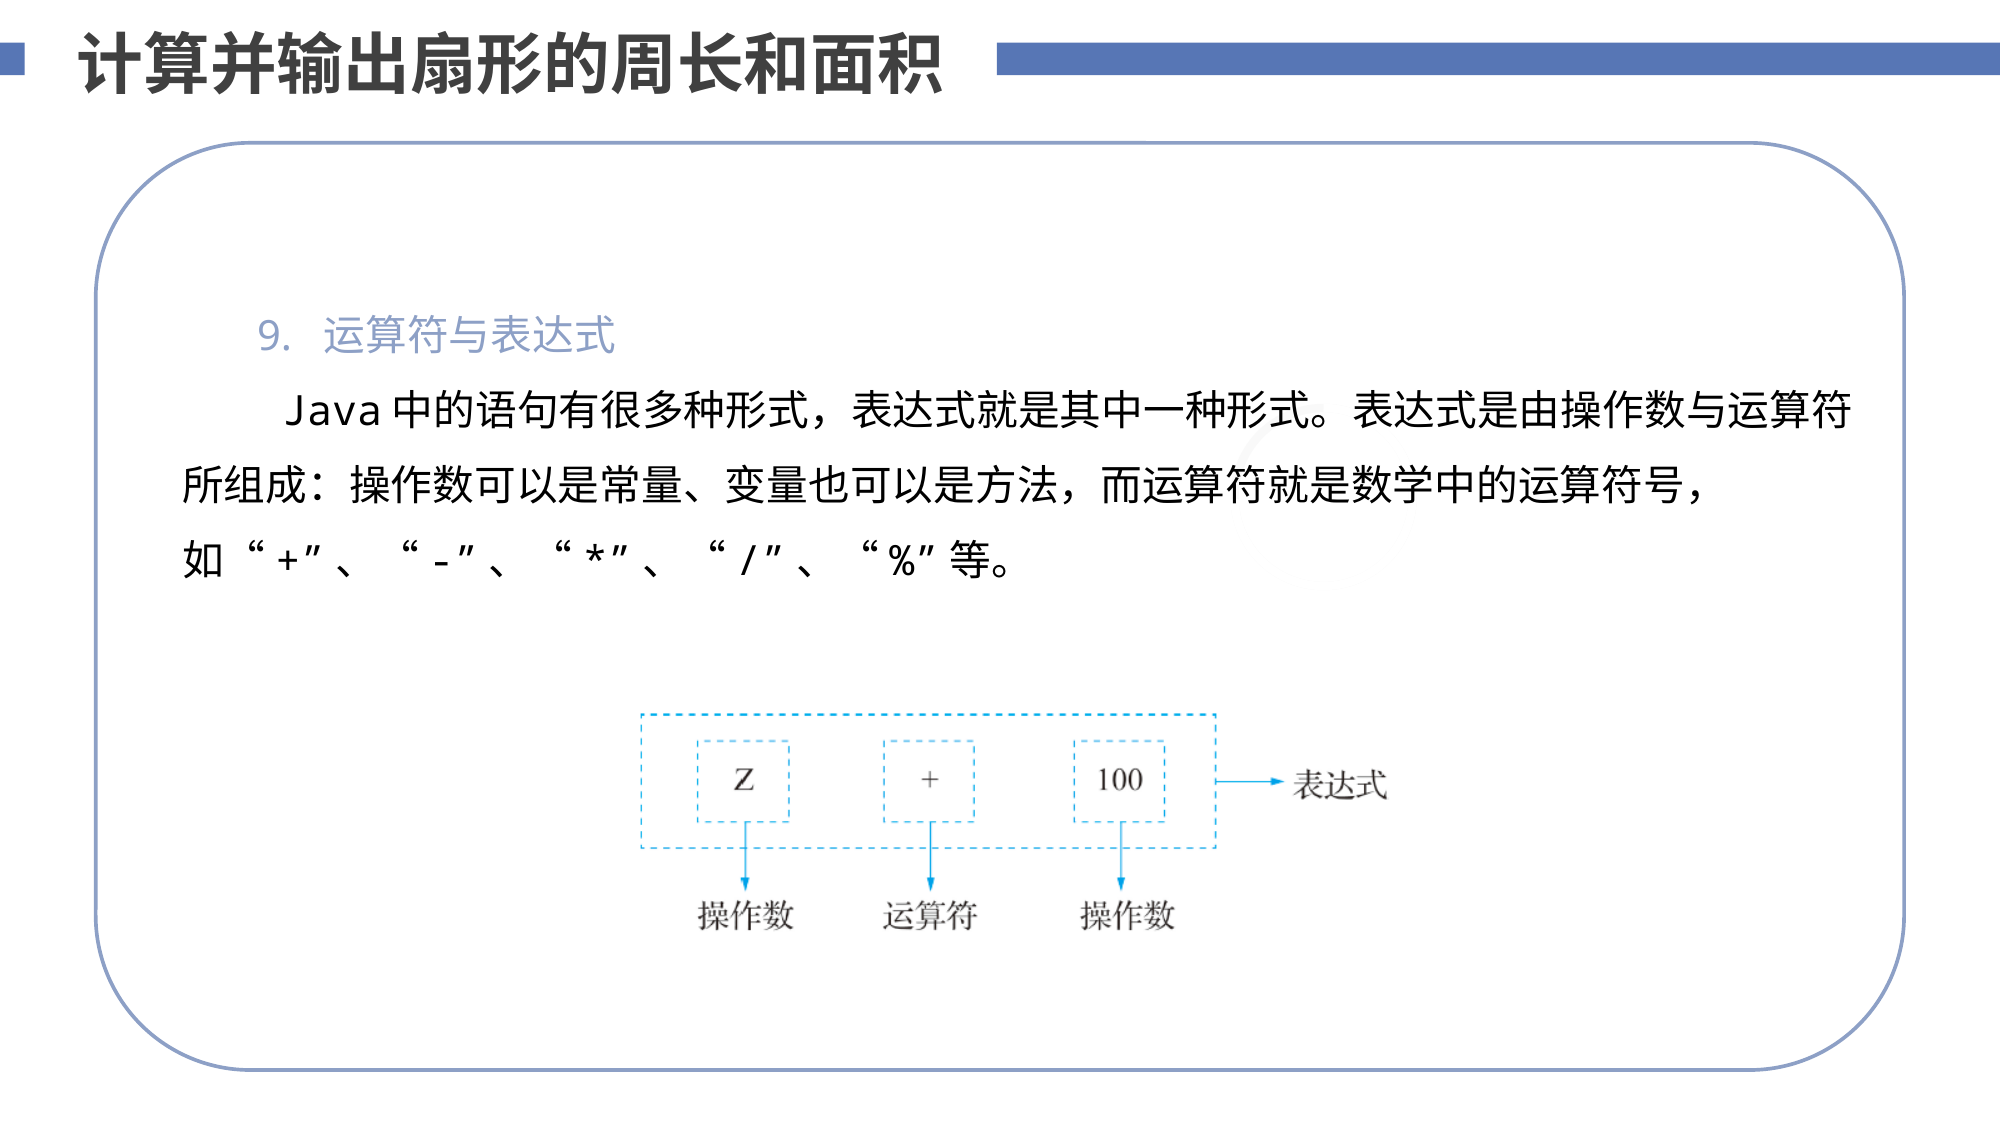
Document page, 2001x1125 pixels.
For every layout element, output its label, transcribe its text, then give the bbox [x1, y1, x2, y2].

text_box [0, 41, 26, 76]
text_box [1823, 159, 1874, 202]
text_box 9. 运算符与表达式 Java中的语句有很多种形式，表达式就是其中一种形式。表达式是由操作数与运算符所组成：操作数可以是常量、变量也可以是方法，而运算符就是数学中的运算符号，如“+”、“-”、“*”、“/”、“%”等。 [182, 283, 1874, 584]
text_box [1234, 407, 1413, 587]
text_box 计算并输出扇形的周长和面积 [76, 21, 945, 102]
text_box [94, 141, 1906, 1072]
picture [602, 706, 1413, 949]
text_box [1451, 385, 1820, 591]
text_box [996, 41, 2000, 76]
